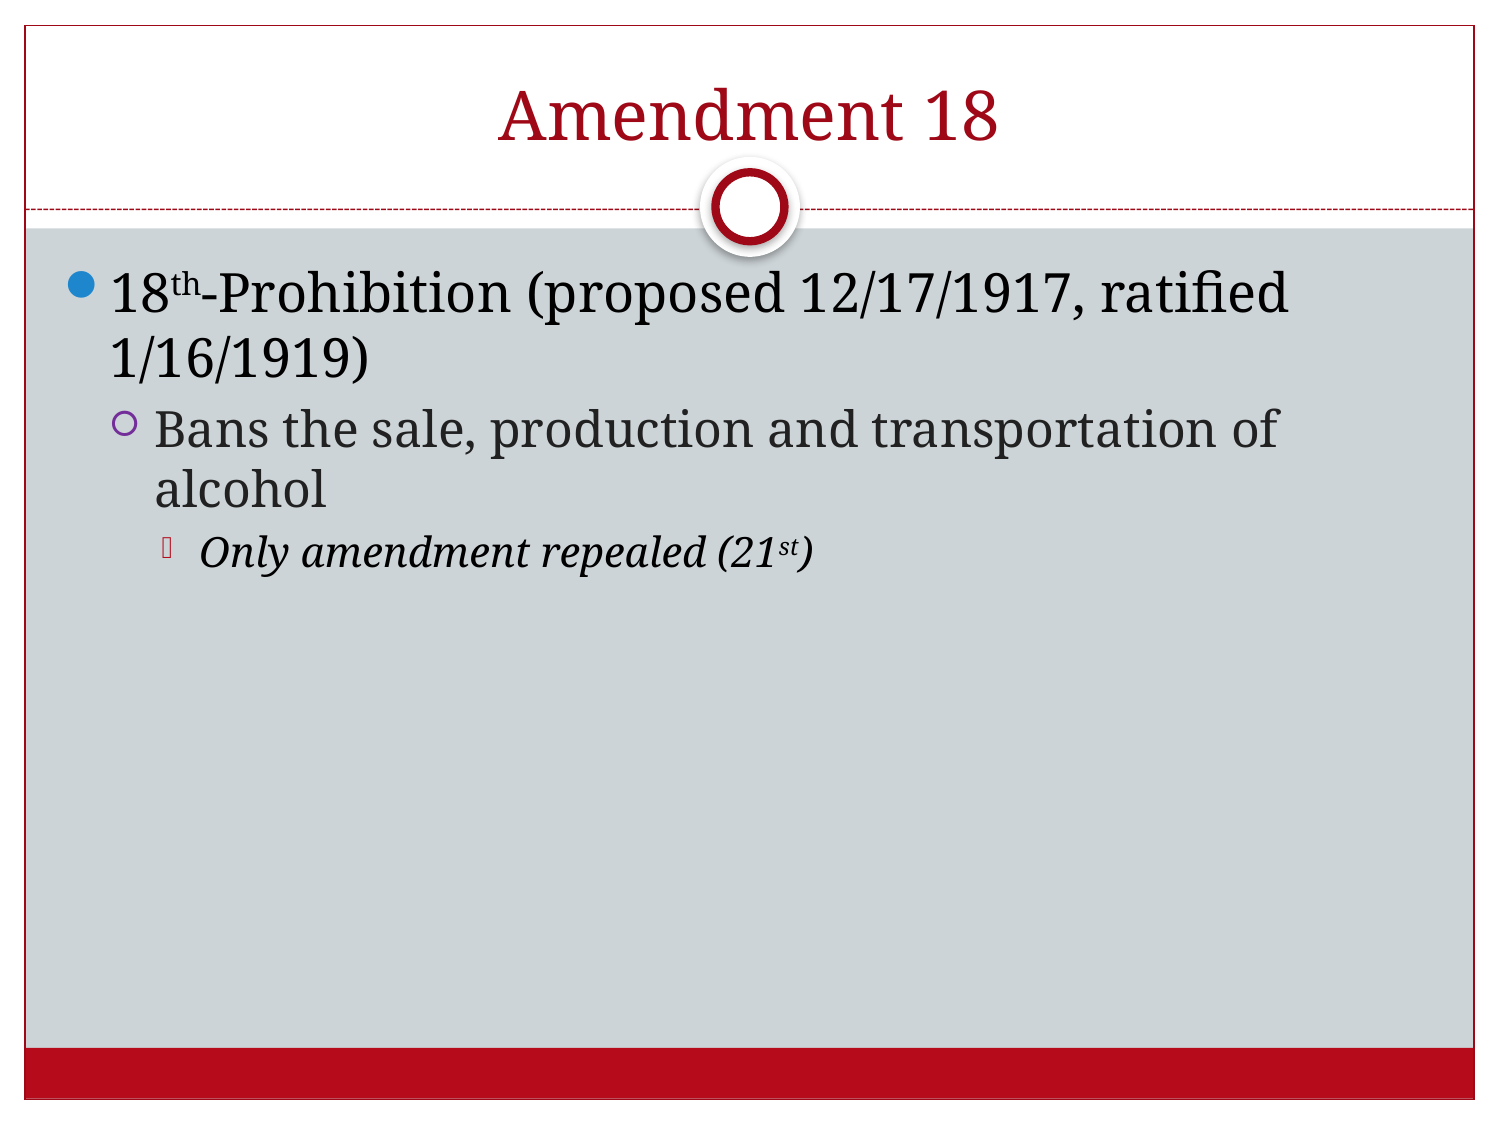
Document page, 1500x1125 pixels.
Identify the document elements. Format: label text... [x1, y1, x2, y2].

list 18th-Prohibition (proposed 12/17/1917, ratified 1/16/1919) Bans the sale, production and transportation of alcohol Only amendment repealed (21st) [49, 250, 1445, 1001]
title Amendment 18 [49, 37, 1450, 162]
